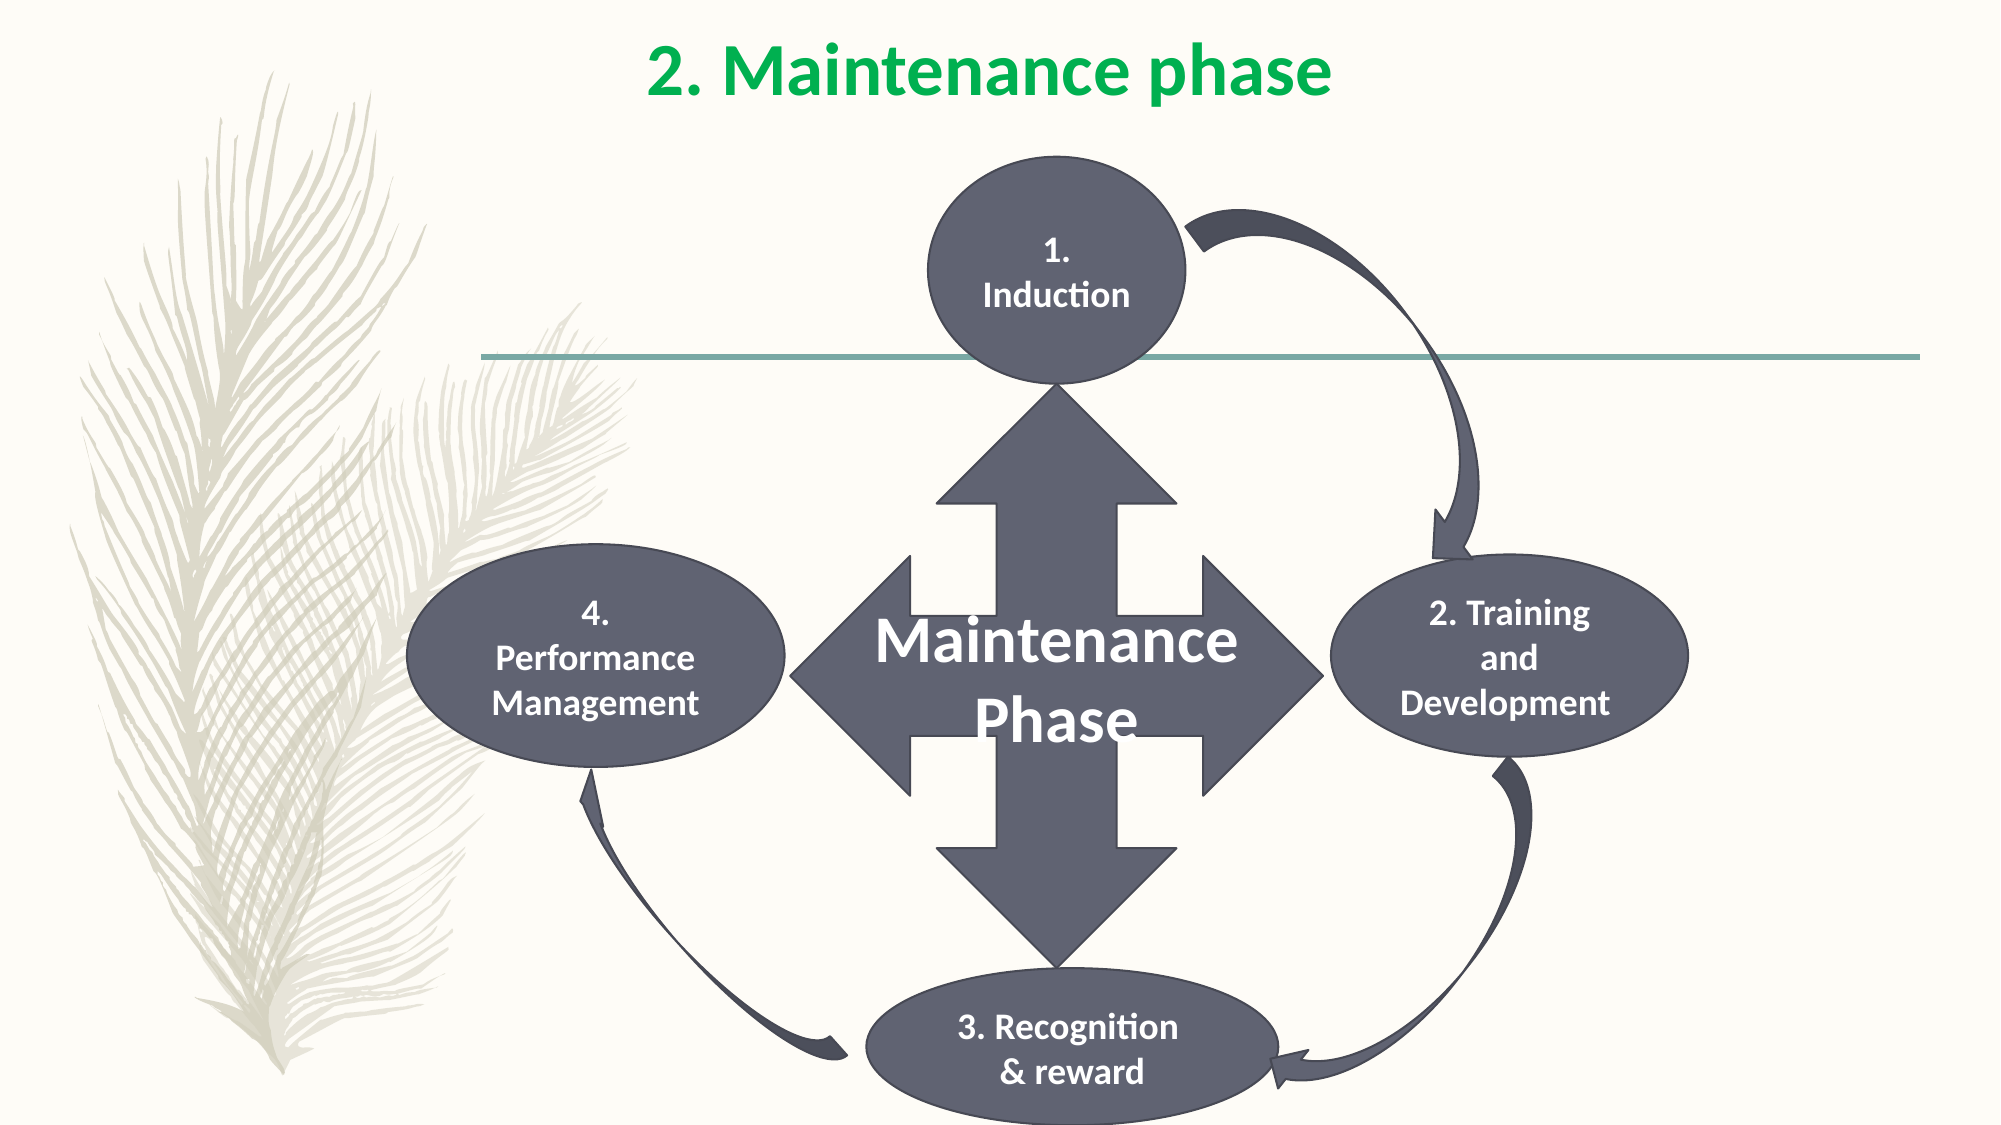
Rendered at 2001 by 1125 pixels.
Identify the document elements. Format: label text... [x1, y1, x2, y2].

text_box 1. Induction [926, 155, 1187, 385]
text_box Maintenance Phase [789, 382, 1324, 967]
text_box [1184, 209, 1480, 561]
text_box 4. Performance Management [405, 543, 786, 768]
text_box 2. Maintenance phase [194, 13, 1802, 119]
text_box [579, 768, 849, 1061]
text_box 3. Recognition & reward [865, 967, 1280, 1125]
text_box 2. Training and Development [1329, 553, 1690, 758]
text_box [1269, 755, 1533, 1090]
